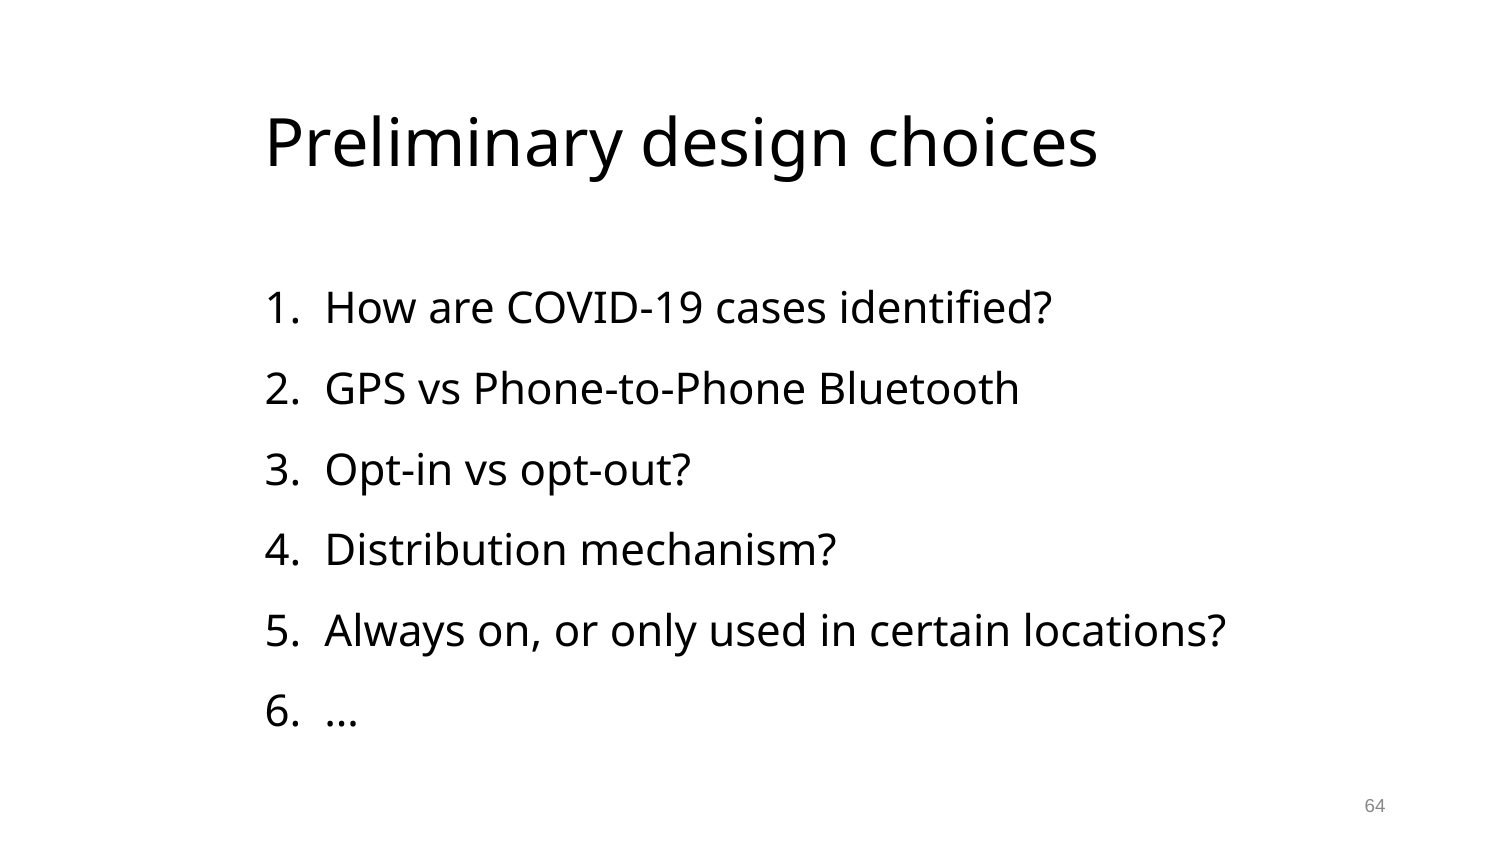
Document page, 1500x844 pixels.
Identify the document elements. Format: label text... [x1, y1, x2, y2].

list How are COVID-19 cases identified? GPS vs Phone-to-Phone Bluetooth Opt-in vs opt-out? Distribution mechanism? Always on, or only used in certain locations? … [253, 280, 1265, 825]
slide_number 64 [1059, 782, 1397, 827]
title Preliminary design choices [253, 51, 1214, 239]
